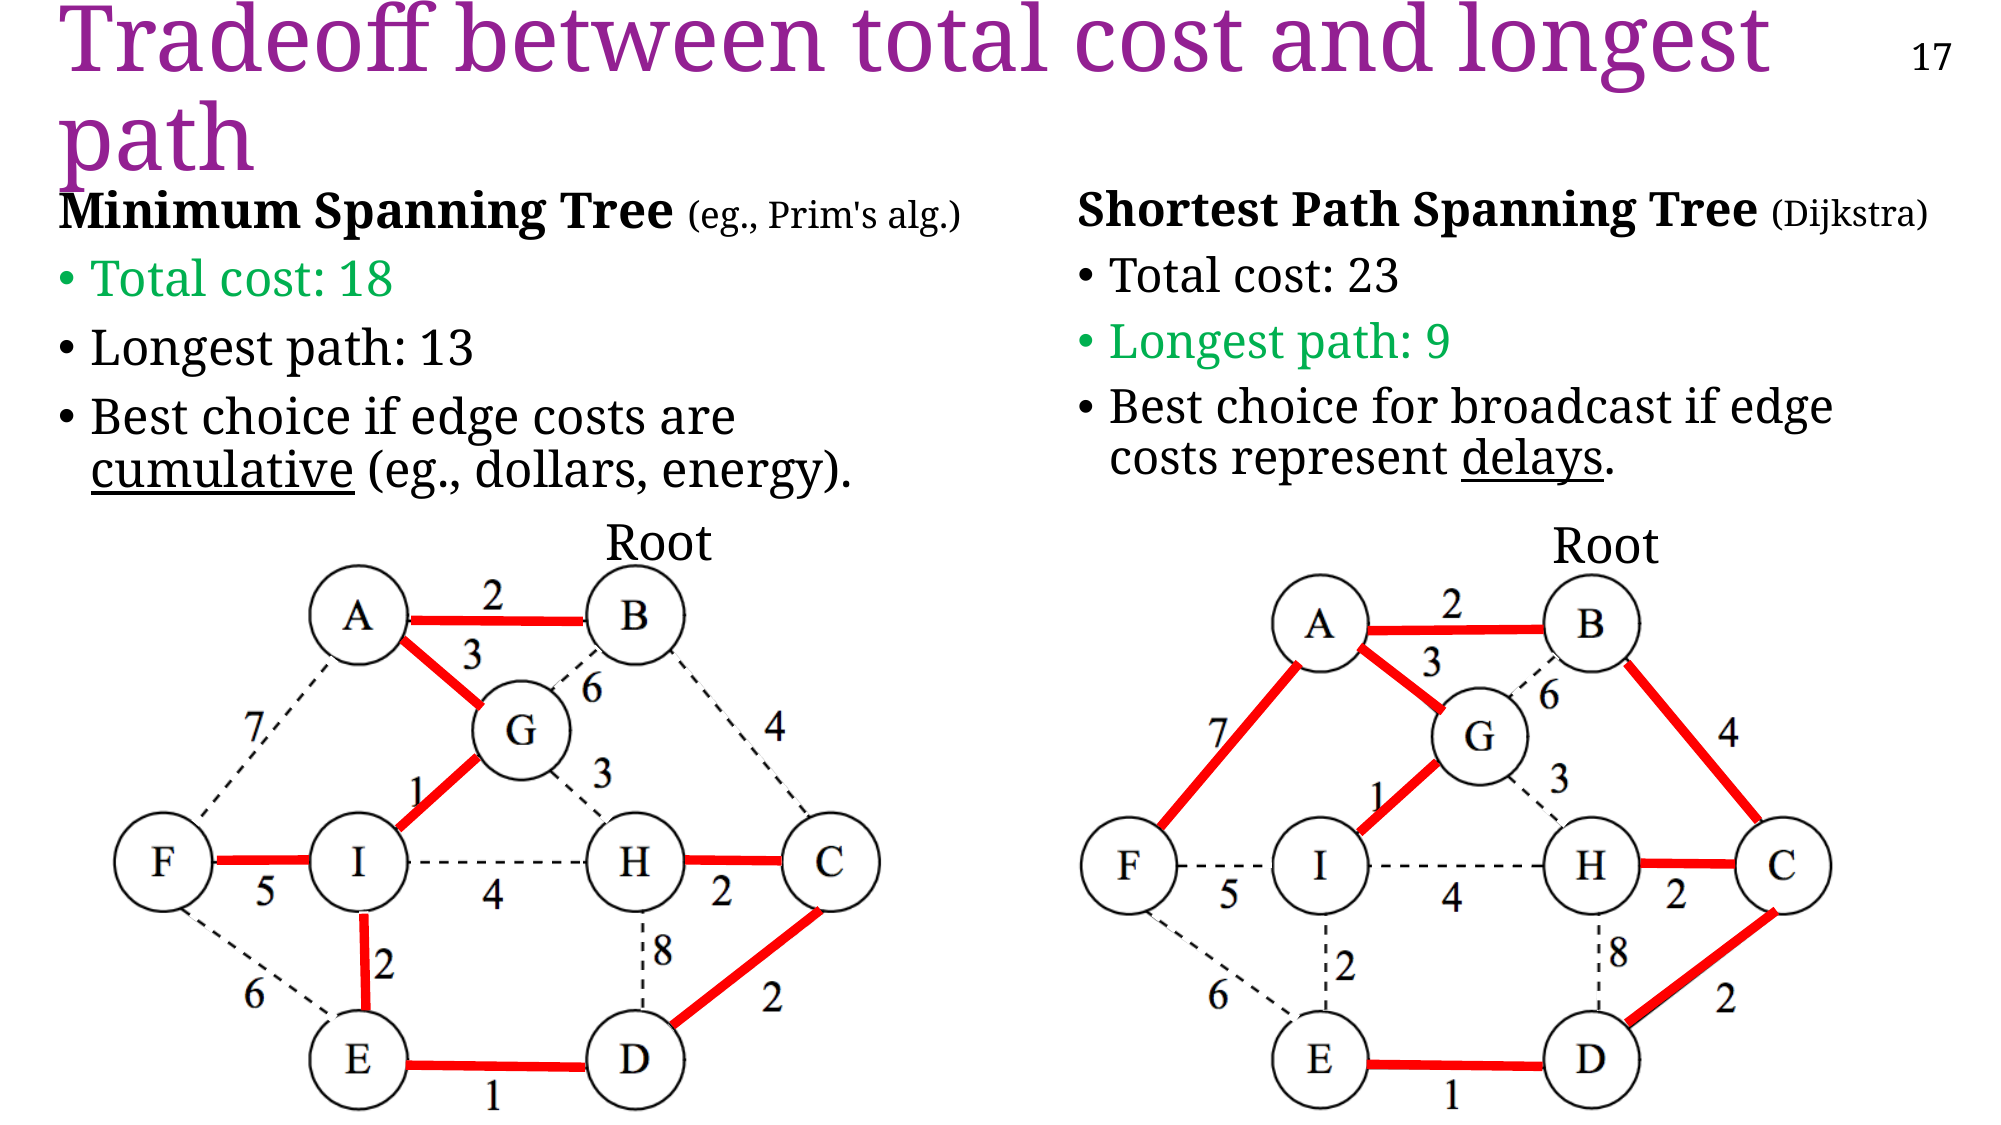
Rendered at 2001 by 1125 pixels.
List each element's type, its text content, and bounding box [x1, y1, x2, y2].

list Shortest Path Spanning Tree (Dijkstra) Total cost: 23 Longest path: 9 Best choice for broadcast if edge costs represent delays. [1062, 177, 1953, 506]
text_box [1048, 506, 1996, 1125]
title Tradeoff between total cost and longest path [43, 25, 1953, 158]
list Minimum Spanning Tree (eg., Prim's alg.) Total cost: 18 Longest path: 13 Best choice if edge costs are cumulative (eg., dollars, energy). [43, 177, 988, 520]
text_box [44, 503, 1048, 1125]
